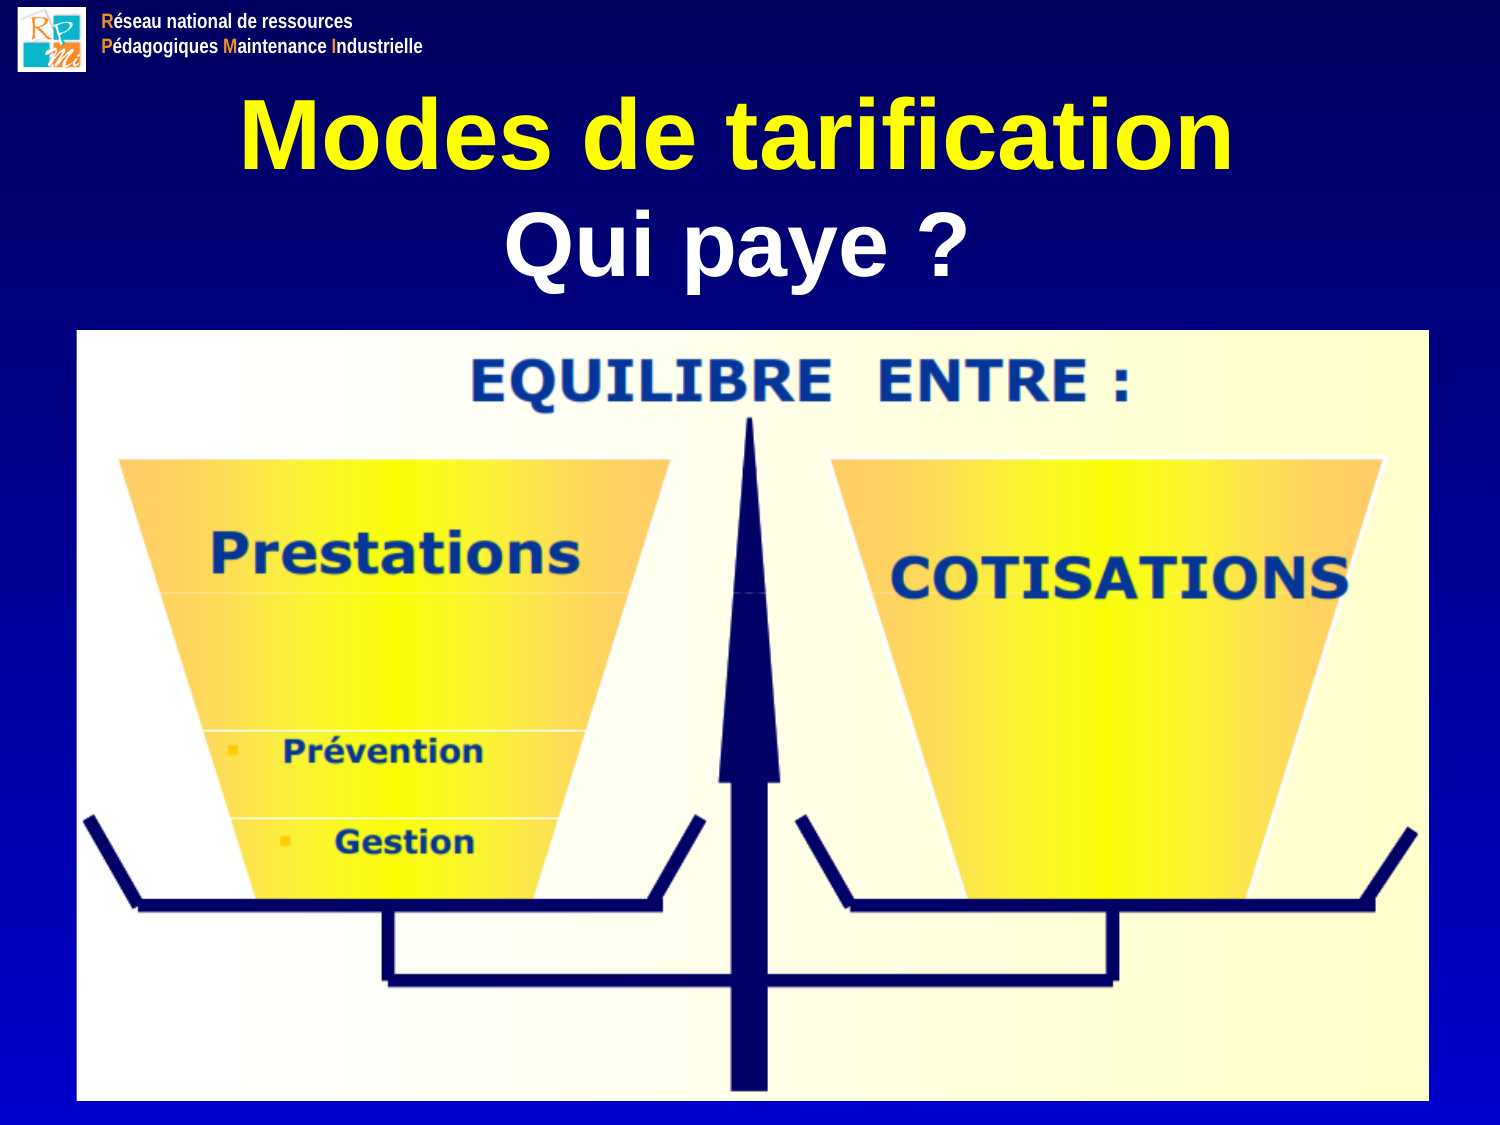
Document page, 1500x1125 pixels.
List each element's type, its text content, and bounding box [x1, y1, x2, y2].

picture [76, 330, 1430, 1101]
text_box Qui paye ? [245, 177, 1230, 302]
picture [17, 7, 86, 72]
title Modes de tarification [99, 42, 1375, 197]
